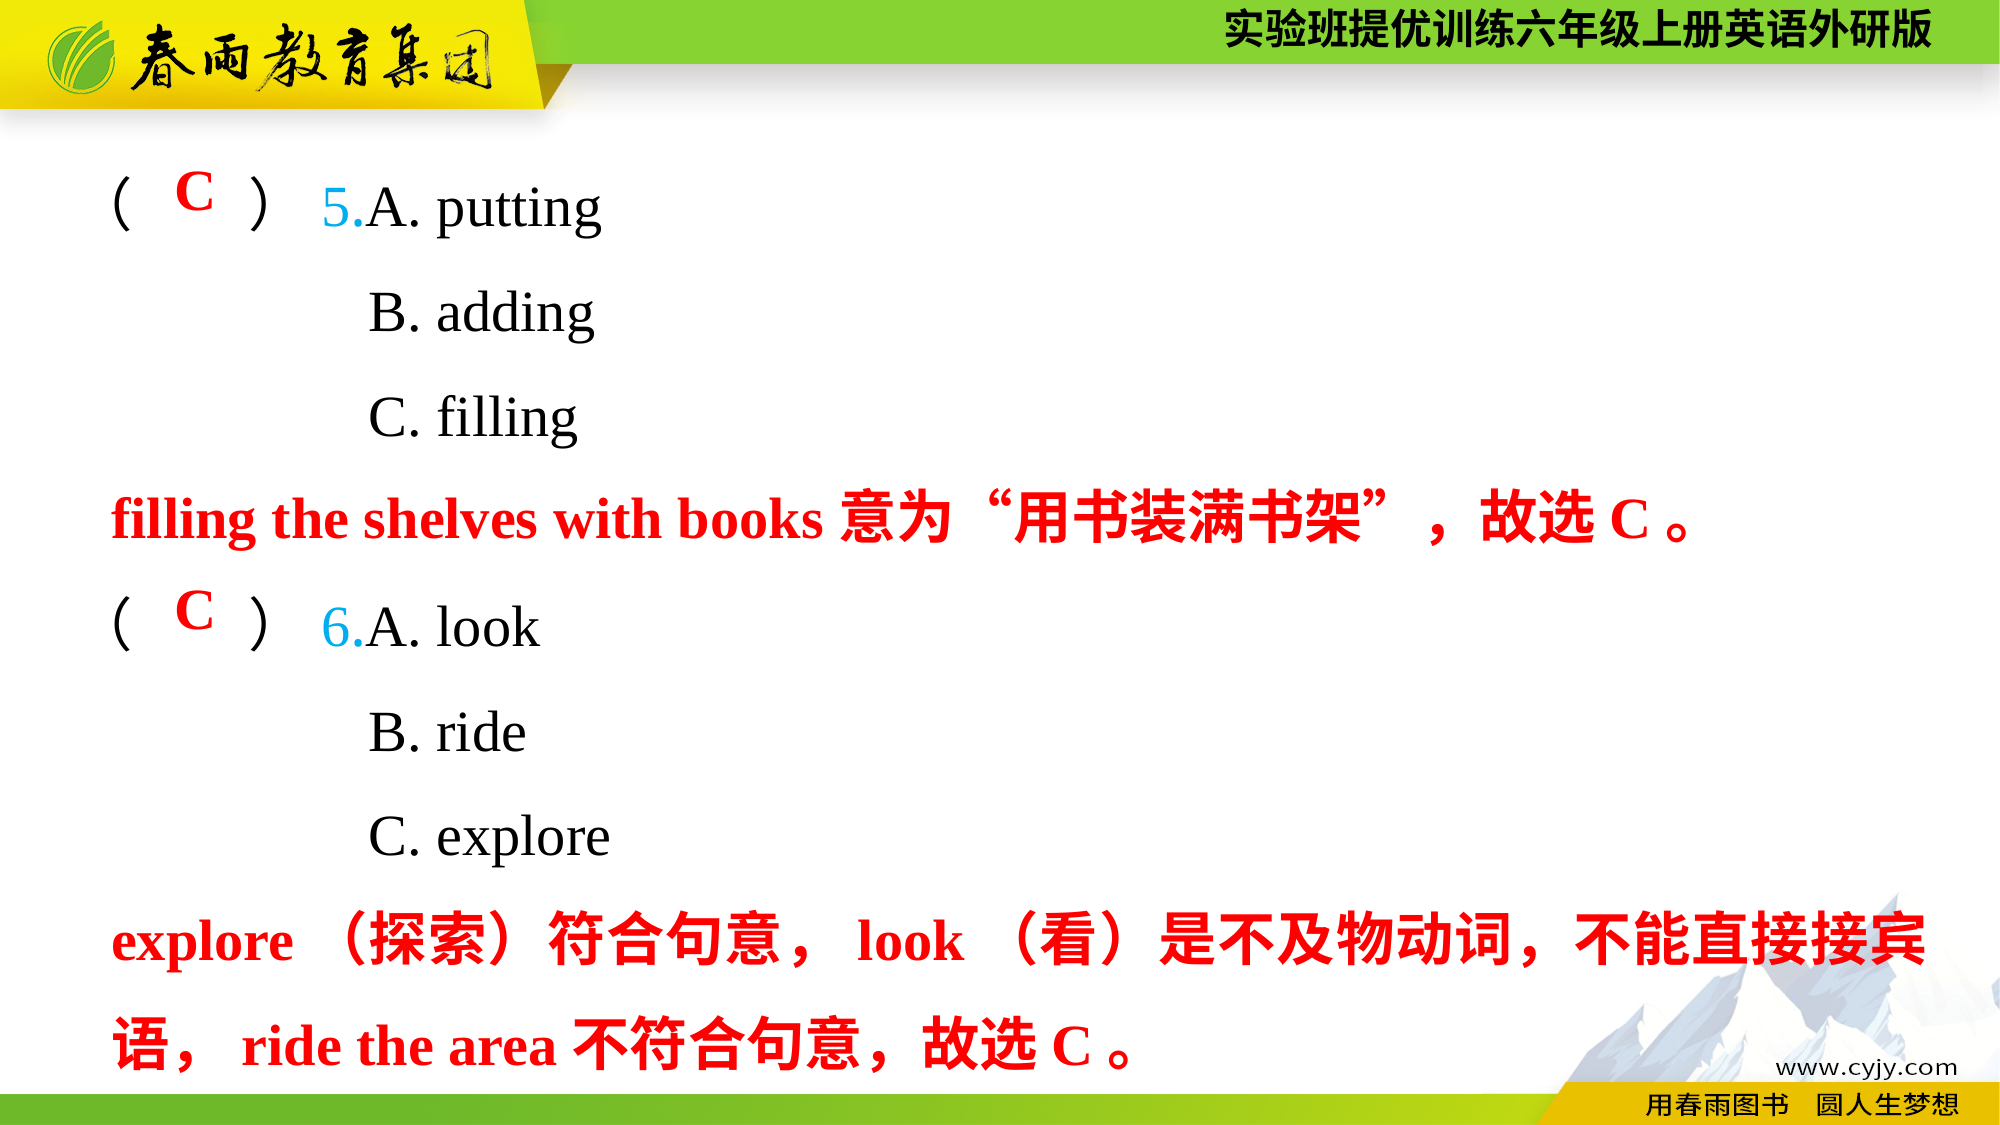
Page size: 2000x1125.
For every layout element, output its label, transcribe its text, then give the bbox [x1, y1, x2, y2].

list （ ）5.A. putting B. adding C. filling （ ）6.A. look B. ride C. explore [59, 125, 1944, 883]
text_box C [160, 144, 233, 230]
text_box explore（探索）符合句意，look（看）是不及物动词，不能直接接宾语，ride the area不符合句意，故选C。 [96, 859, 1944, 1085]
picture [0, 0, 2000, 1125]
text_box filling the shelves with books意为“用书装满书架”，故选C。 [96, 437, 1944, 558]
text_box C [159, 564, 232, 649]
